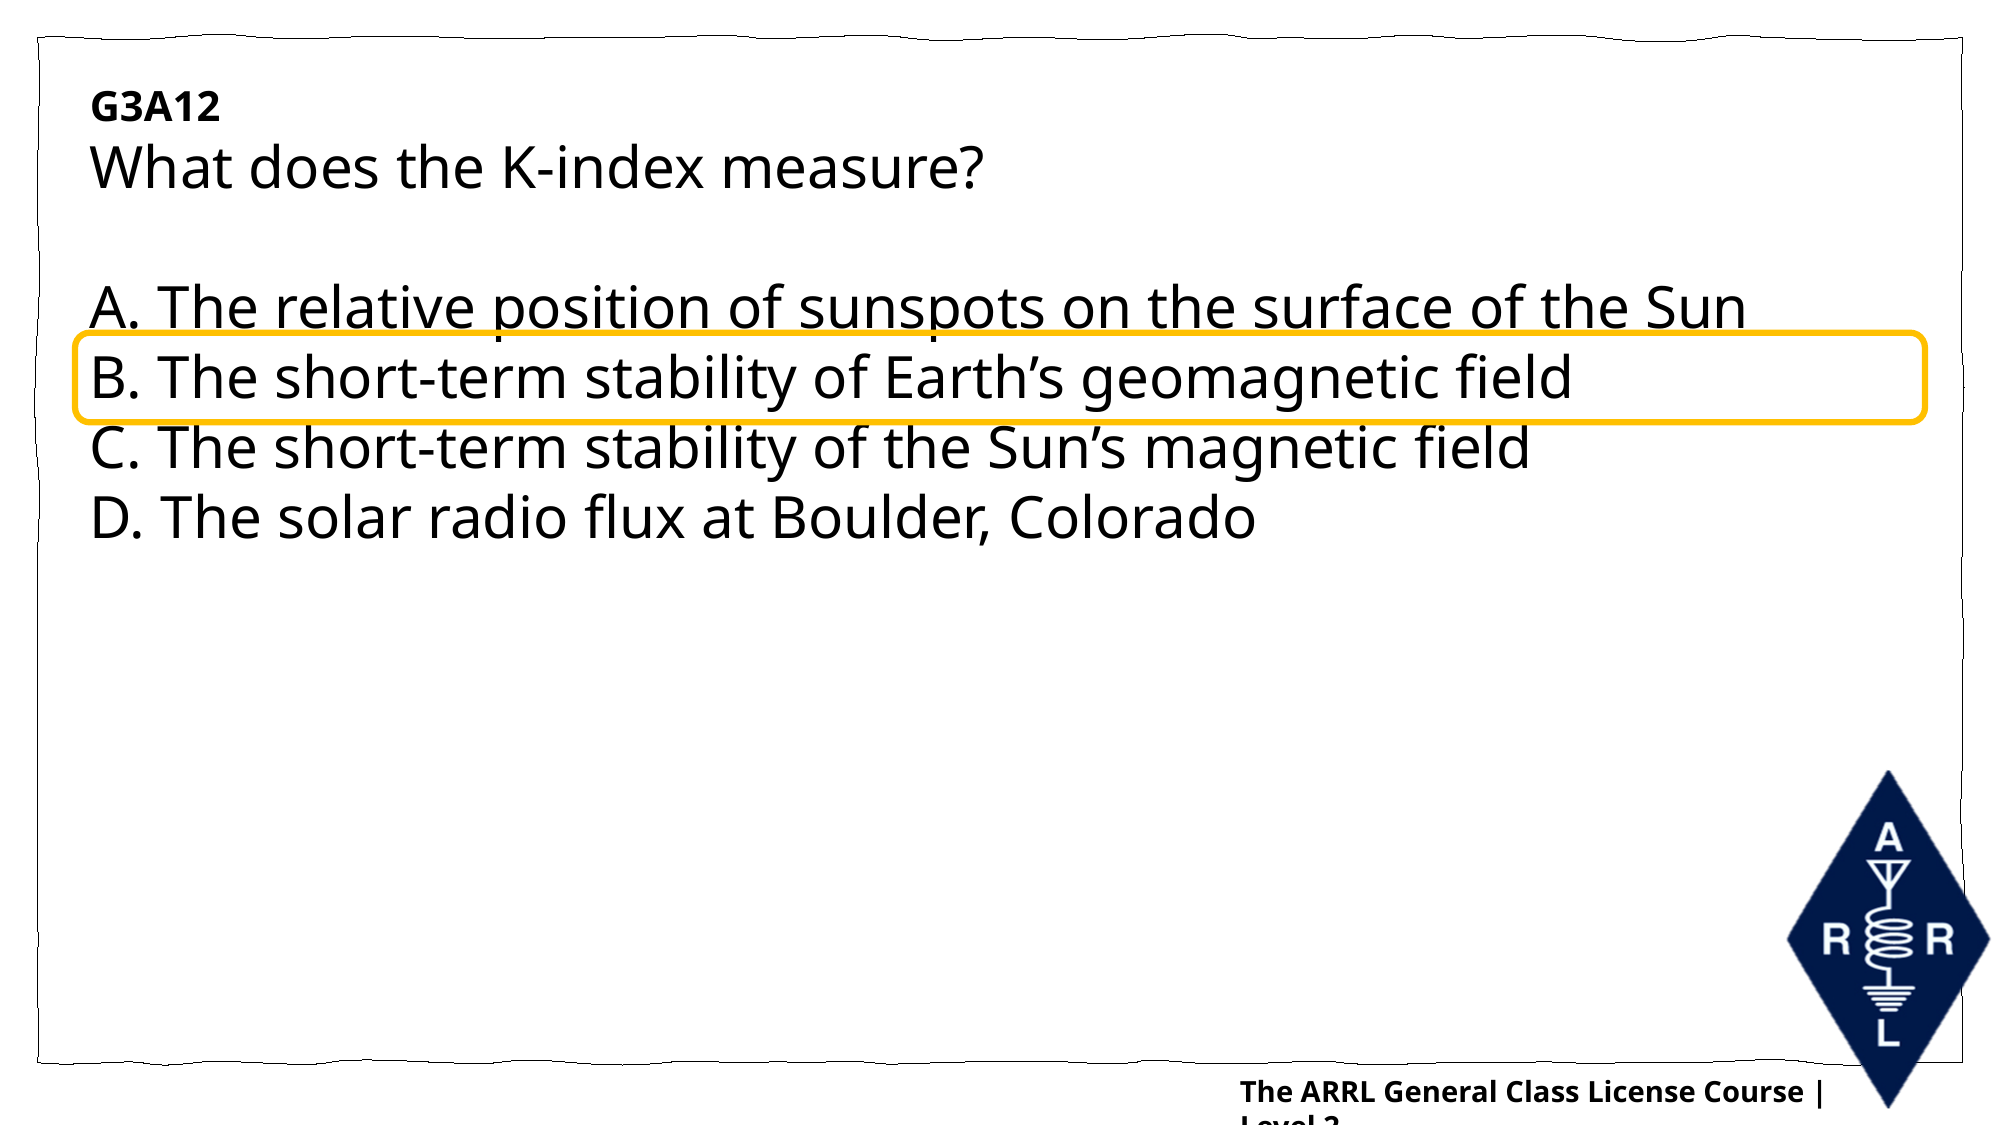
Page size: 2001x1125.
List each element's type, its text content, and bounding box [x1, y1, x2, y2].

text_box G3A12 What does the K-index measure? A. The relative position of sunspots on the surface of the Sun B. The short-term stability of Earth’s geomagnetic field C. The short-term stability of the Sun’s magnetic field D. The solar radio flux at Boulder, Colorado [75, 72, 1850, 339]
picture [1773, 752, 1999, 1125]
text_box G3A12 What does the K-index measure? A. The relative position of sunspots on the surface of the Sun B. The short-term stability of Earth’s geomagnetic field C. The short-term stability of the Sun’s magnetic field D. The solar radio flux at Boulder, Colorado [75, 416, 1850, 558]
text_box [73, 331, 1927, 424]
